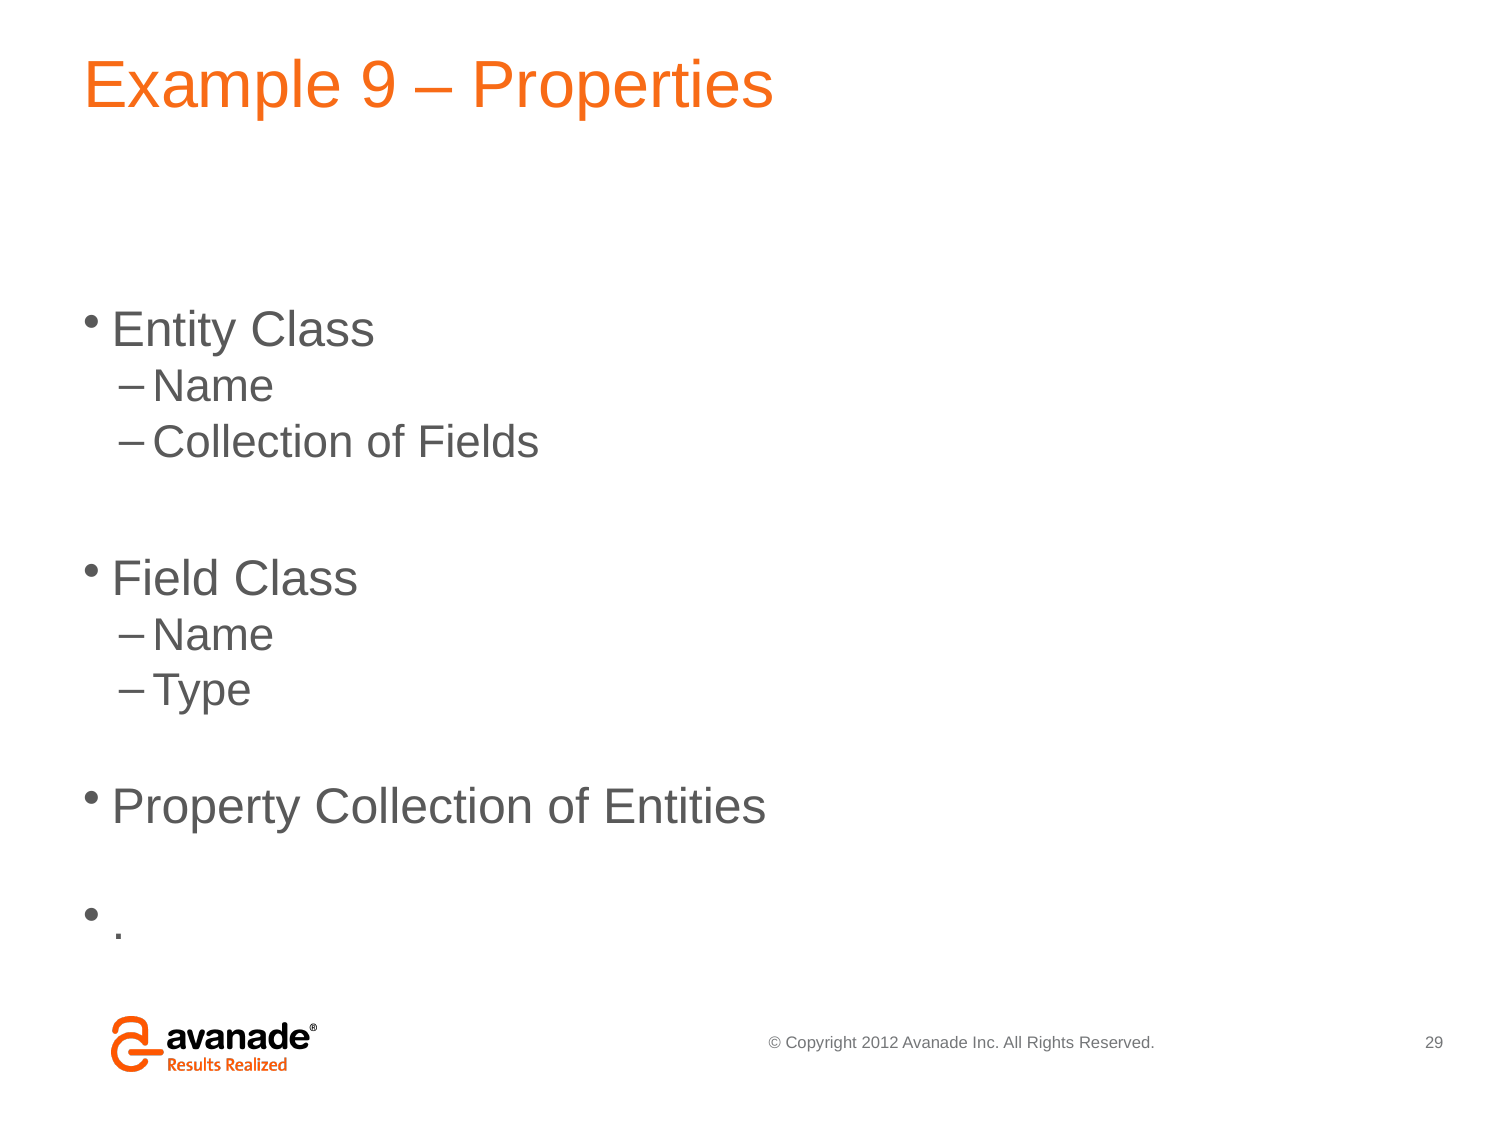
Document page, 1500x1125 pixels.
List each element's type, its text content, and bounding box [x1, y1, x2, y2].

title Example 9 – Properties [82, 49, 1419, 200]
picture [111, 1016, 317, 1072]
slide_number 29 [1424, 1033, 1500, 1058]
list Entity Class Name Collection of Fields Field Class Name Type Property Collection of Entities . [82, 239, 1419, 966]
